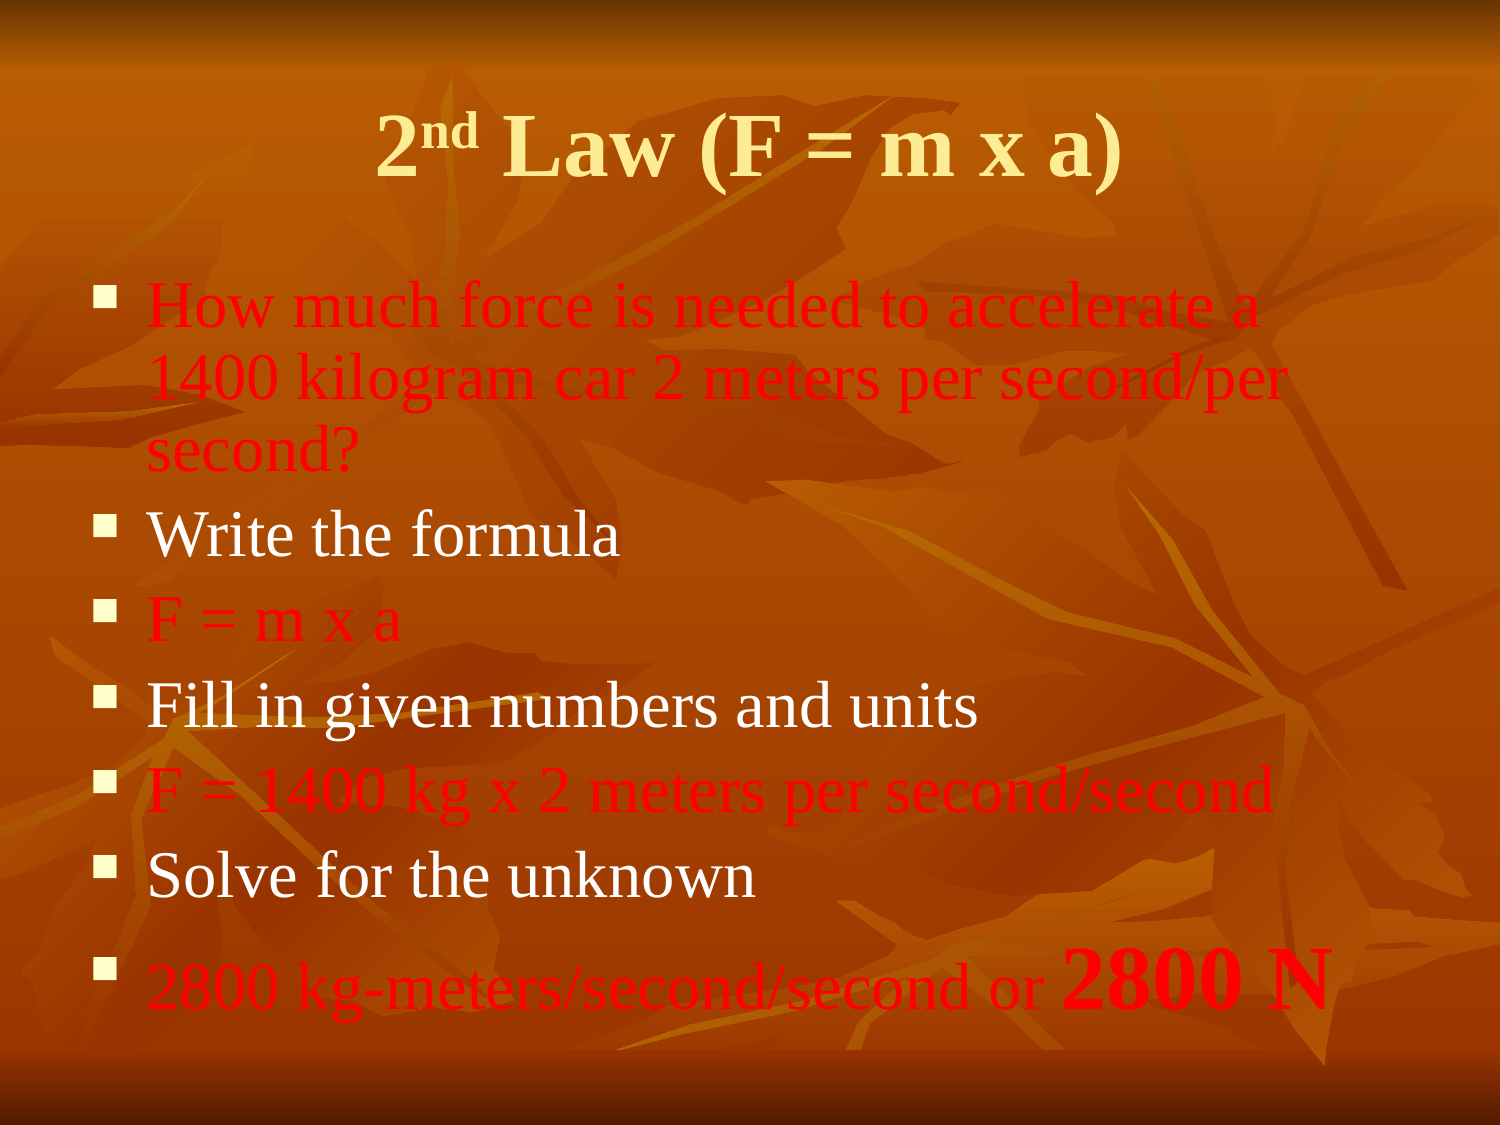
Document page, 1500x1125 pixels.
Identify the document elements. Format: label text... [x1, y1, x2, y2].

list How much force is needed to accelerate a 1400 kilogram car 2 meters per second/per second? Write the formula F = m x a Fill in given numbers and units F = 1400 kg x 2 meters per second/second Solve for the unknown 2800 kg-meters/second/second or 2800 N [74, 262, 1426, 1006]
title 2nd Law (F = m x a) [74, 45, 1426, 234]
